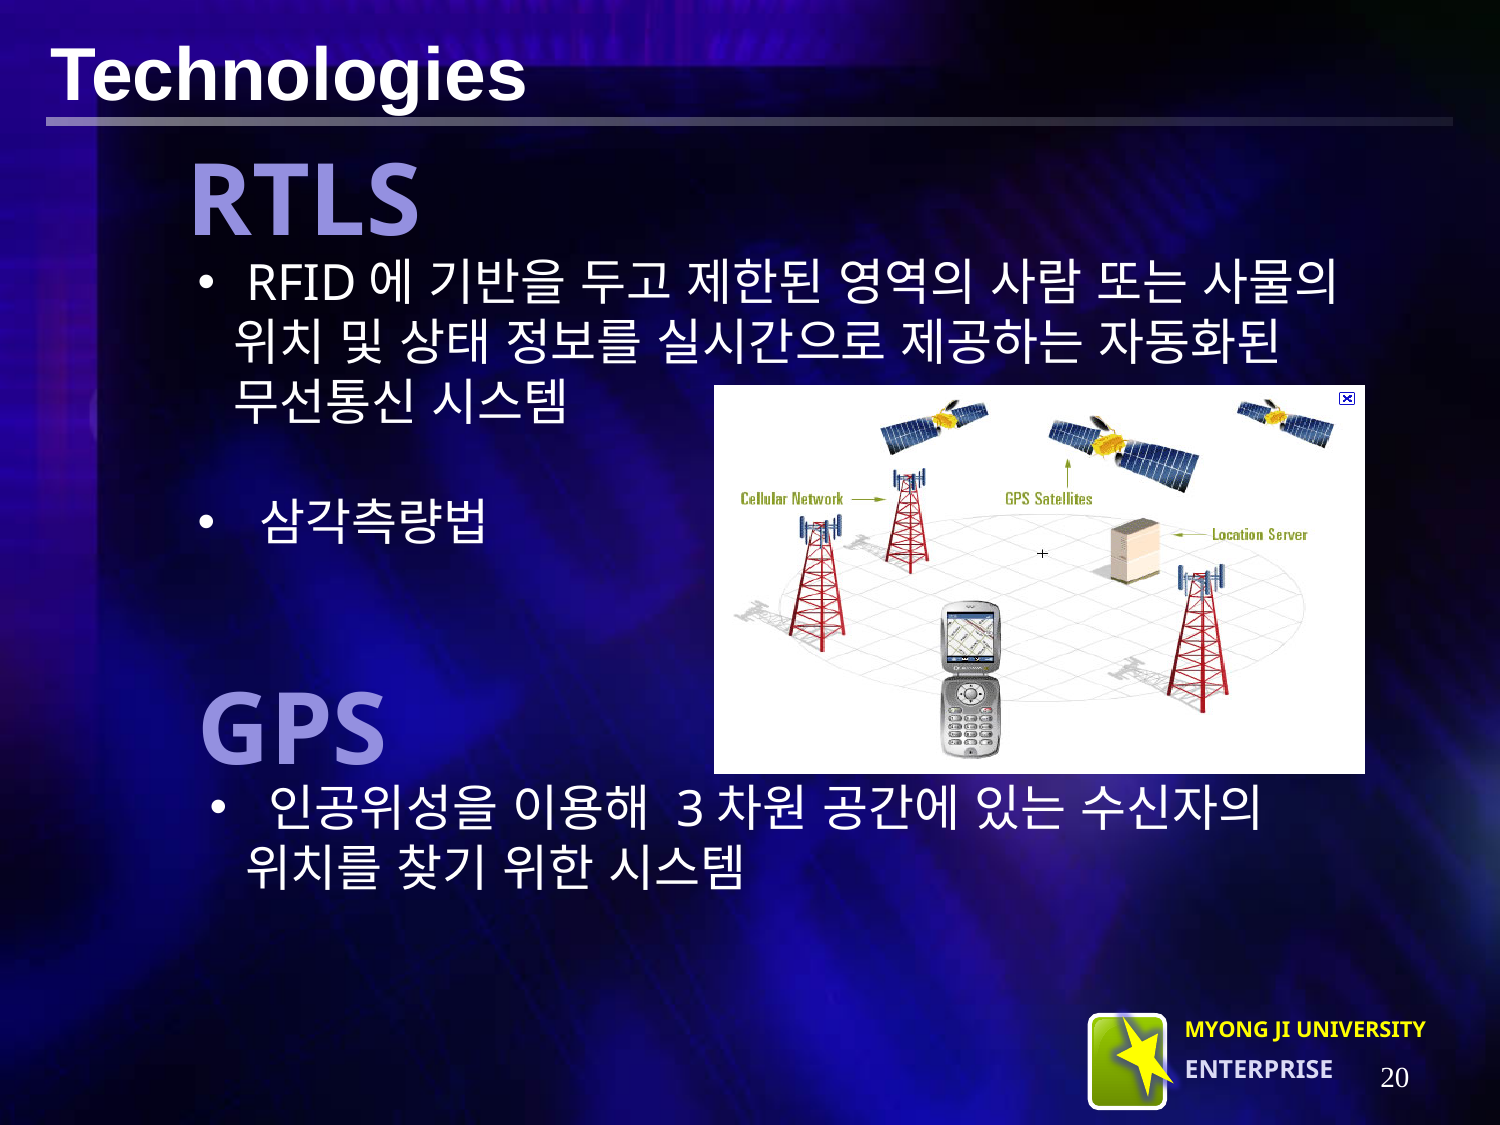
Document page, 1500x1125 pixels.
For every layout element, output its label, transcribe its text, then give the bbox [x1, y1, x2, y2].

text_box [1089, 1007, 1495, 1125]
text_box 인공위성을 이용해 3차원 공간에 있는 수신자의 위치를 찾기 위한 시스템 [194, 768, 1376, 904]
picture [0, 0, 1500, 1125]
text_box Technologies [35, 28, 1388, 206]
slide_number 19 [1074, 1050, 1084, 1125]
text_box RFID에 기반을 두고 제한된 영역의 사람 또는 사물의 위치 및 상태 정보를 실시간으로 제공하는 자동화된 무선통신 시스템 삼각측량법 [182, 243, 1388, 559]
text_box [46, 117, 1453, 126]
text_box RTLS [171, 127, 491, 263]
text_box GPS [183, 656, 502, 792]
